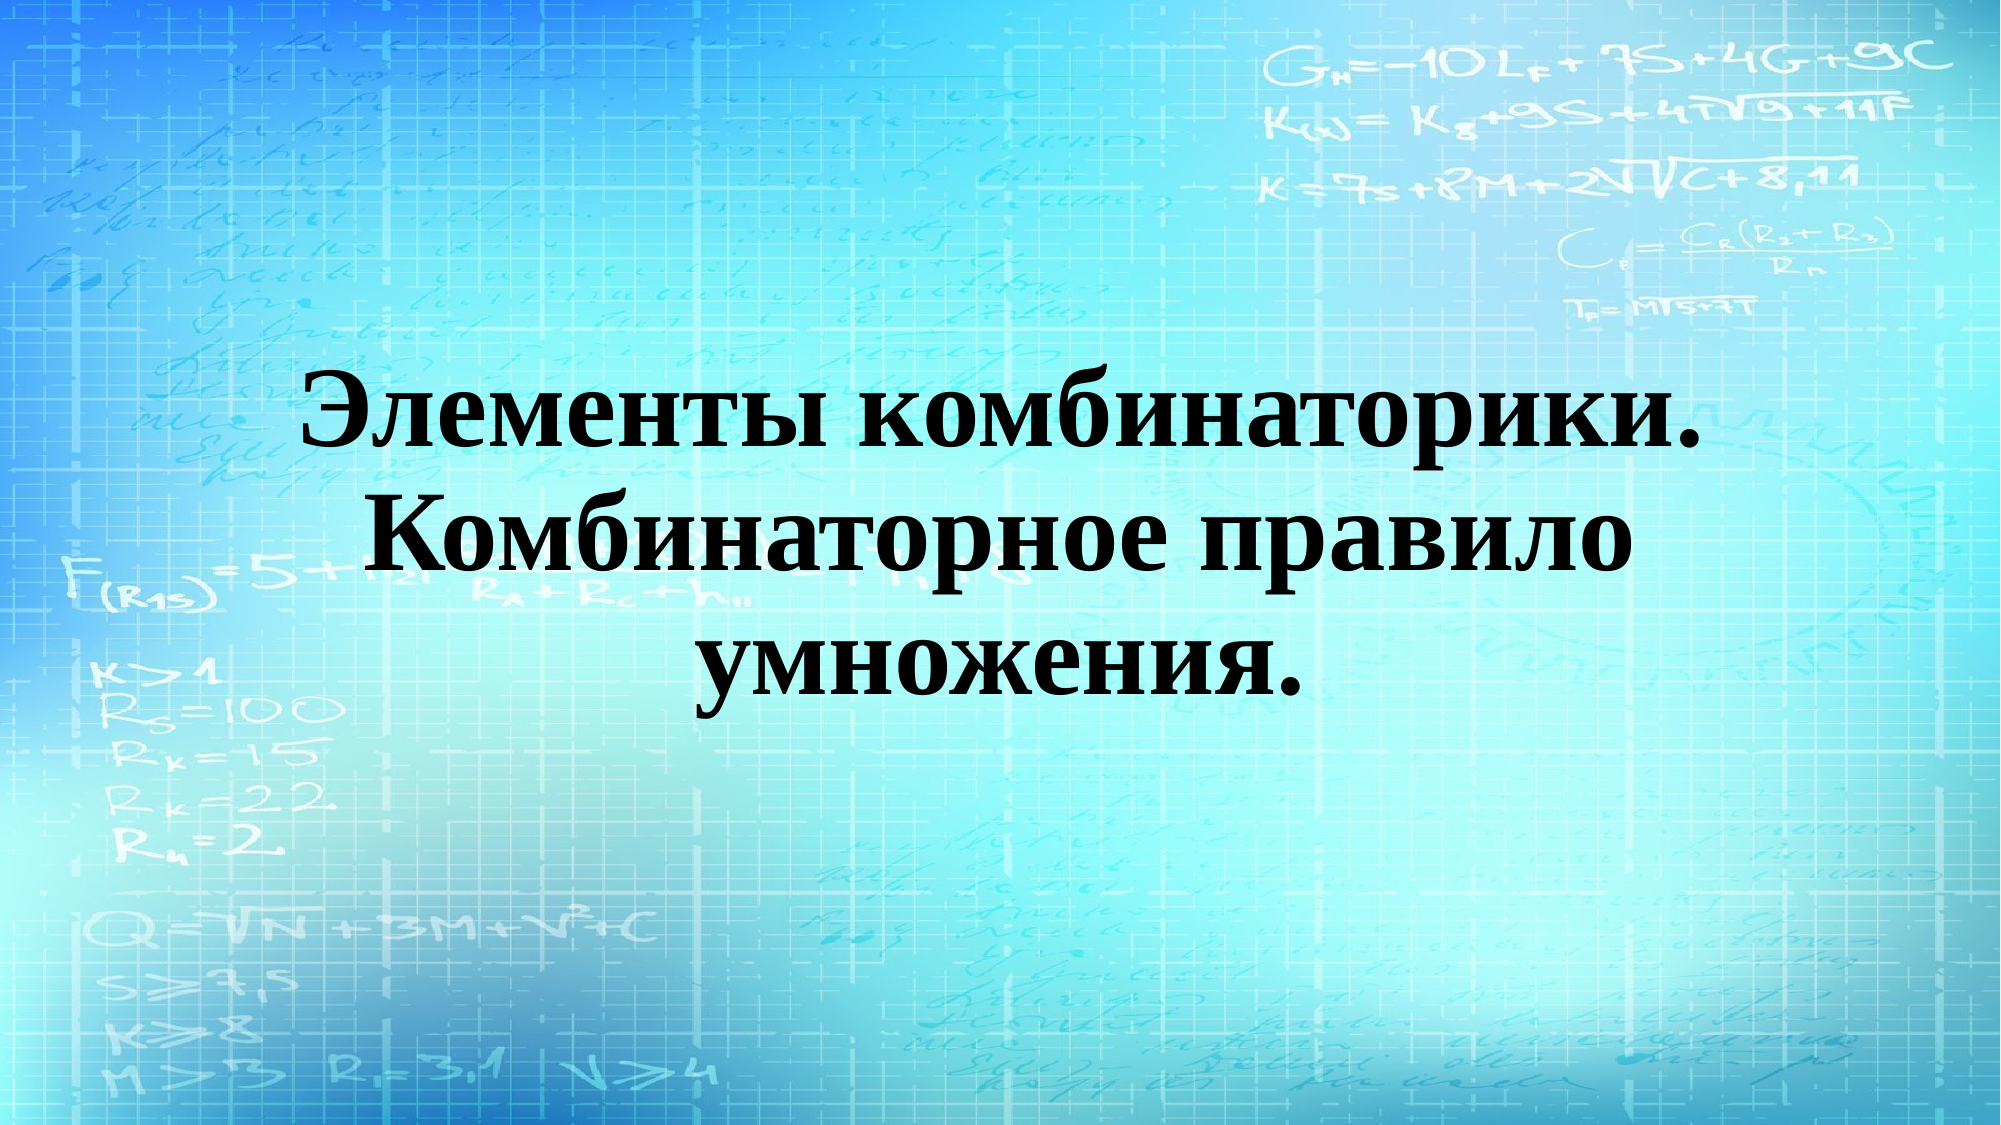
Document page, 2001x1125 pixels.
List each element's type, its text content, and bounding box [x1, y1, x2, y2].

title Элементы комбинаторики. Комбинаторное правило умножения. [249, 335, 1750, 727]
picture [0, 0, 2001, 1125]
